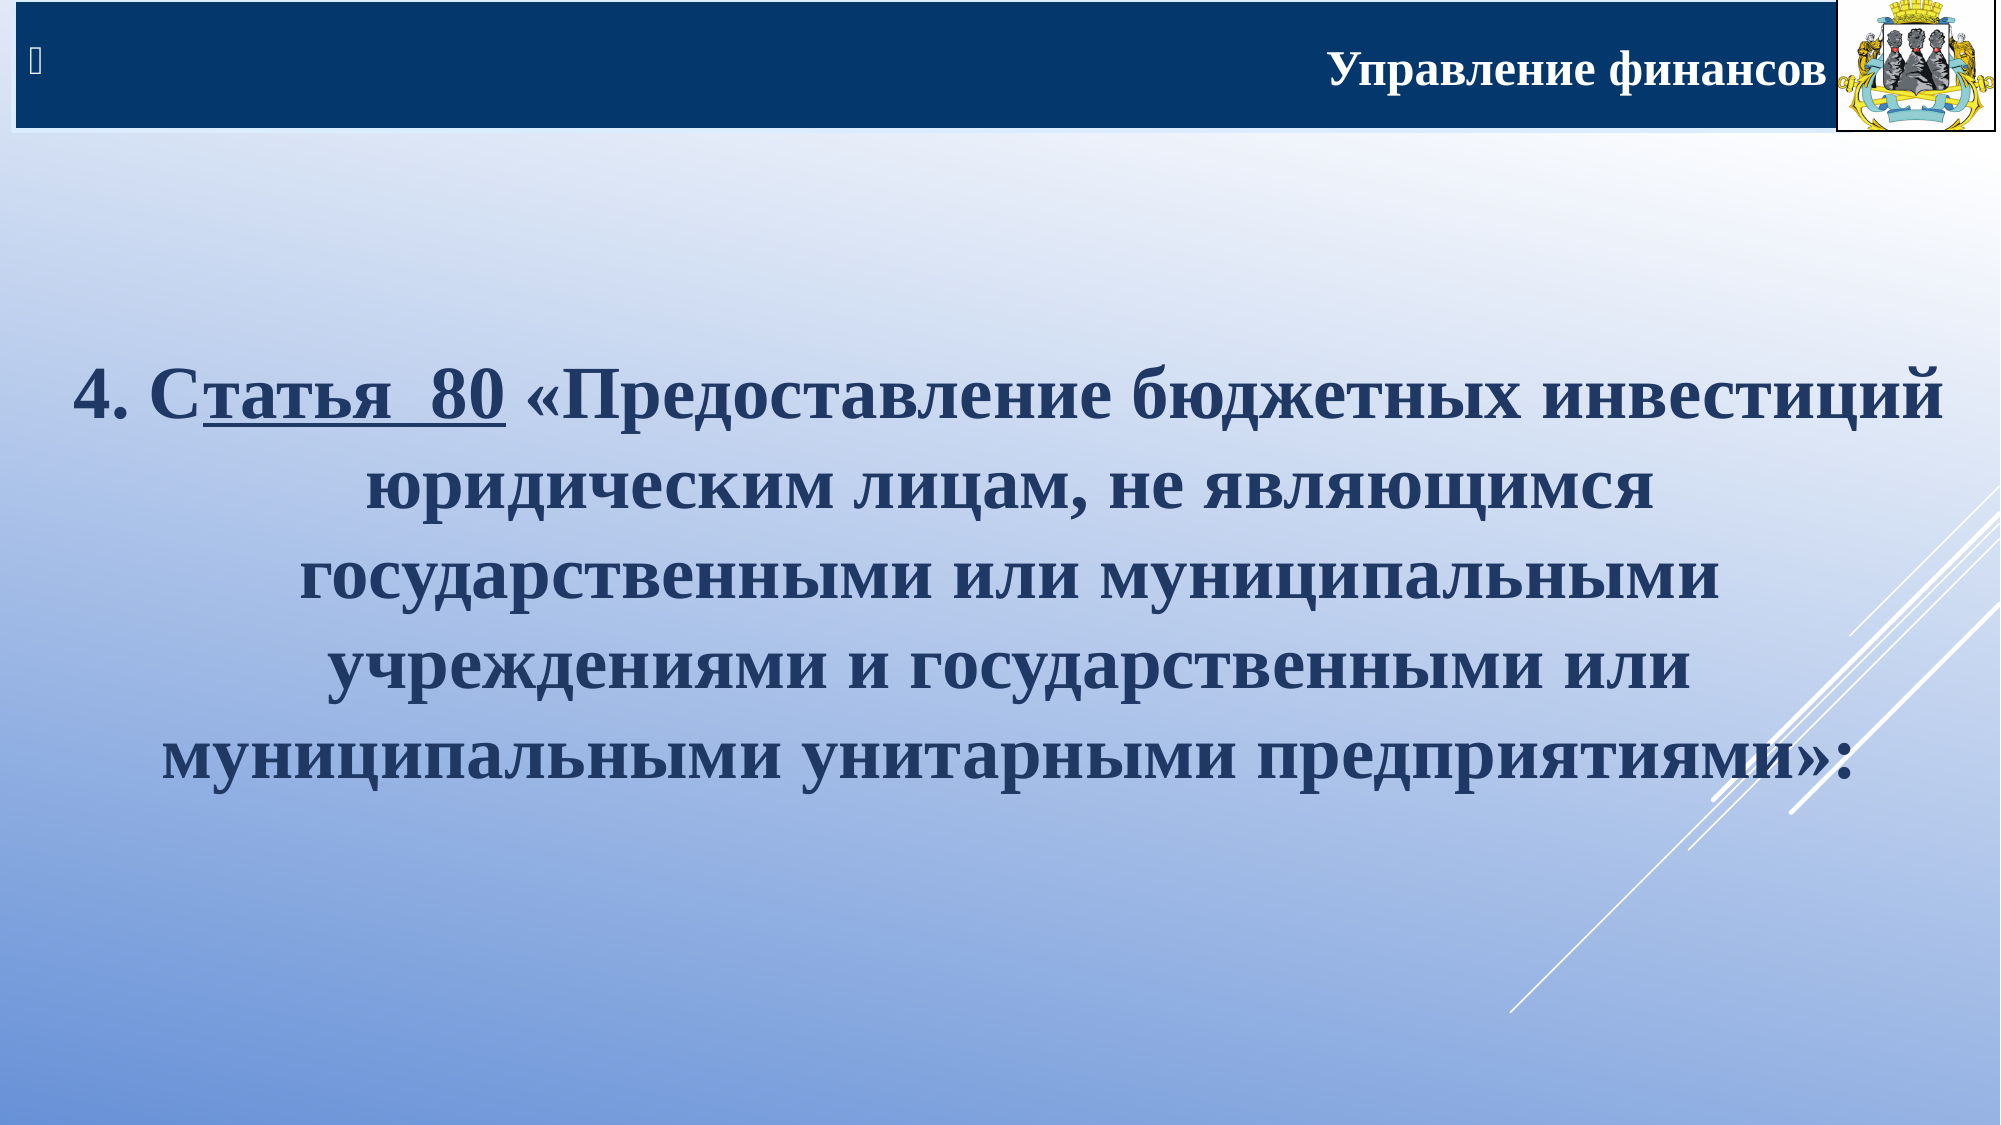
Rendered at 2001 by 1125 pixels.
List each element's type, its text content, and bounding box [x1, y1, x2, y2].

title 4. Статья 80 «Предоставление бюджетных инвестиций юридическим лицам, не являющимся государственными или муниципальными учреждениями и государственными или муниципальными унитарными предприятиями»: [25, 132, 1995, 1098]
list Управление финансов [13, 0, 1836, 132]
picture [1837, 0, 1995, 131]
